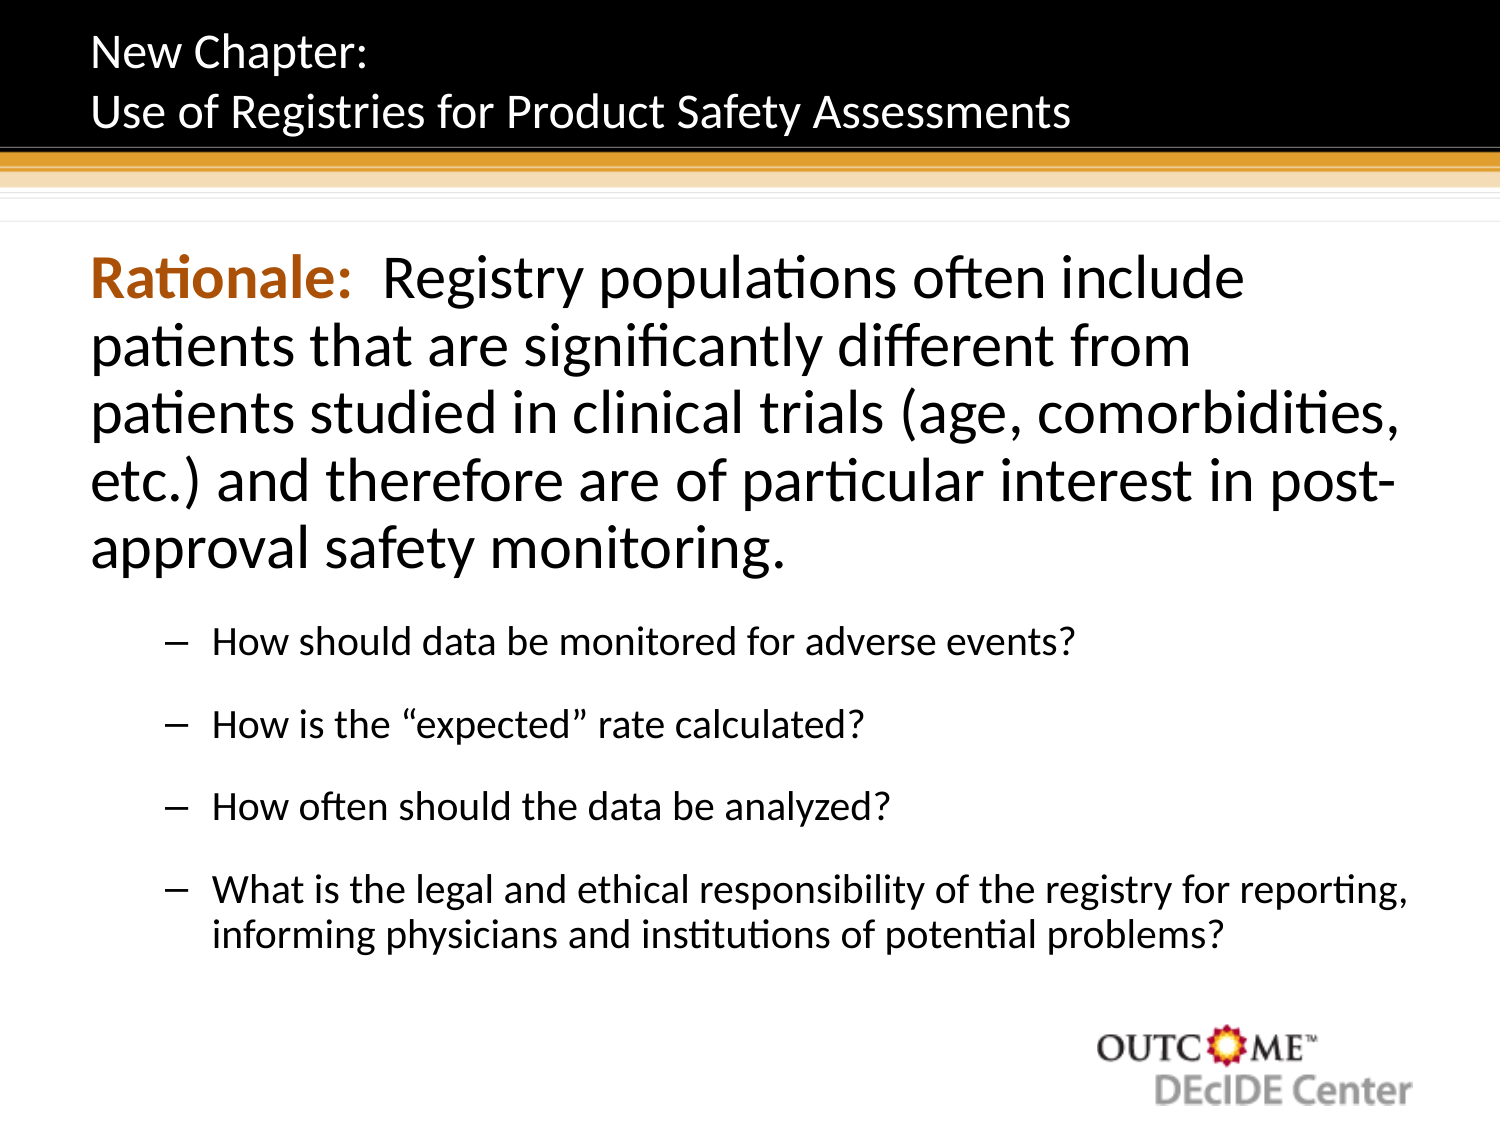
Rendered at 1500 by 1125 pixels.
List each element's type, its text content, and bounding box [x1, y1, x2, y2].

picture [0, 0, 1500, 223]
title New Chapter: Use of Registries for Product Safety Assessments [74, 19, 1426, 138]
list Rationale: Registry populations often include patients that are significantly different from patients studied in clinical trials (age, comorbidities, etc.) and therefore are of particular interest in post-approval safety monitoring. How should data be monitored for adverse events? How is the “expected” rate calculated? How often should the data be analyzed? What is the legal and ethical responsibility of the registry for reporting, informing physicians and institutions of potential problems? [74, 237, 1426, 976]
picture [1097, 1024, 1413, 1106]
